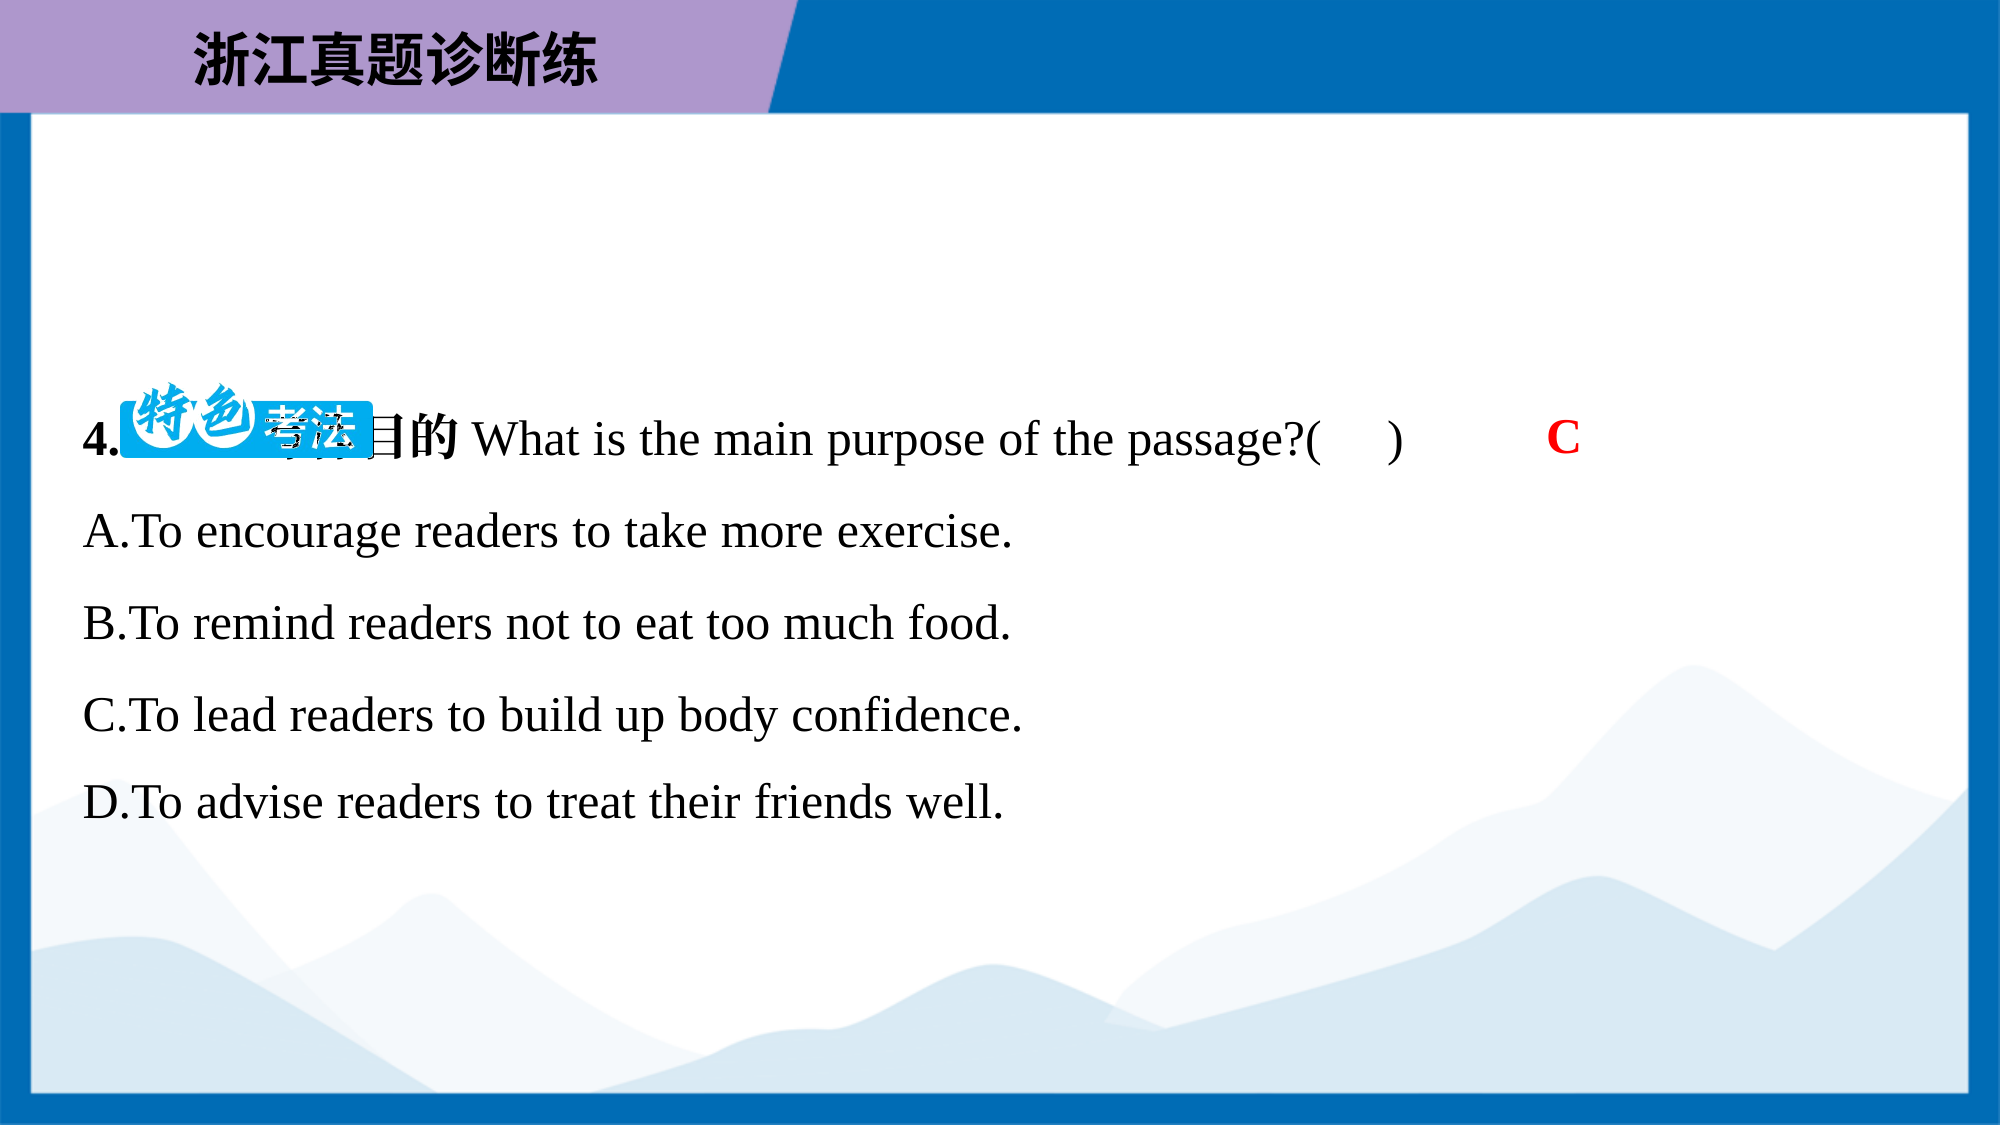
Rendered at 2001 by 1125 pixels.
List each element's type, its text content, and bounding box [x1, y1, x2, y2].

text_box A.To encourage readers to take more exercise. B.To remind readers not to eat too much food. C.To lead readers to build up body confidence. D.To advise readers to treat their friends well. [82, 466, 1917, 819]
text_box C [1527, 375, 1601, 455]
text_box 4. 写作目的What is the main purpose of the passage?( ) [82, 377, 1917, 456]
picture [0, 0, 2000, 1125]
